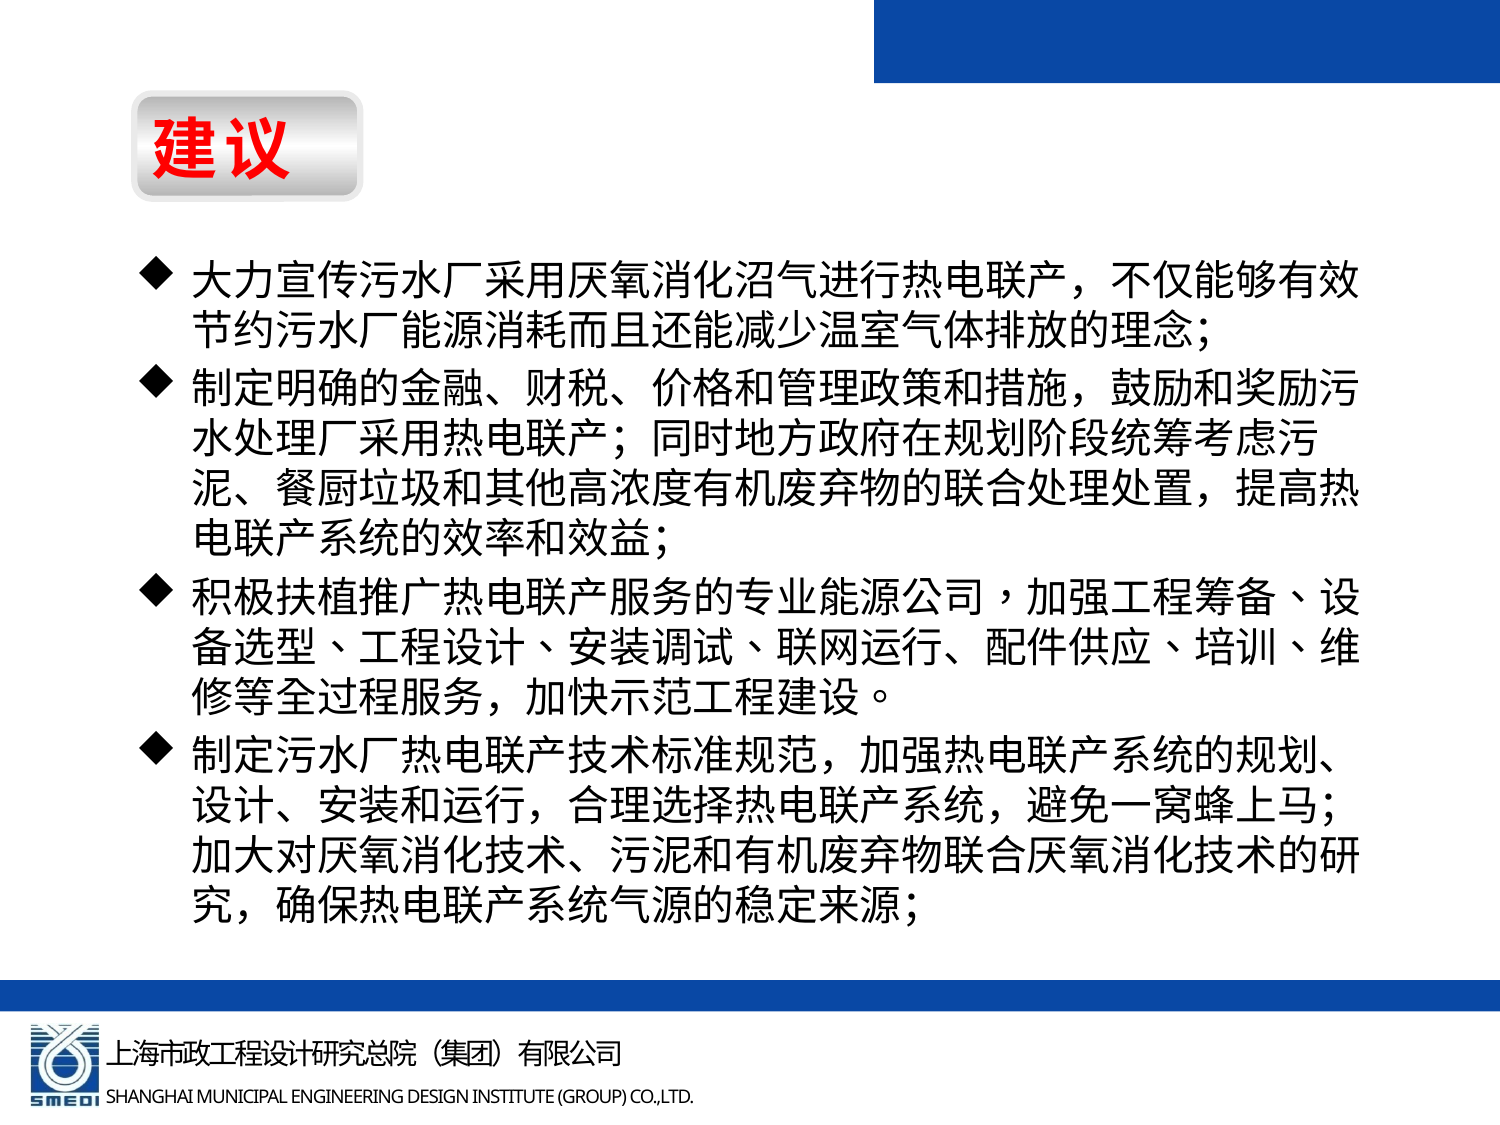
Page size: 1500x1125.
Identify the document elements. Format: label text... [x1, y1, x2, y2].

list 大力宣传污水厂采用厌氧消化沼气进行热电联产，不仅能够有效节约污水厂能源消耗而且还能减少温室气体排放的理念； 制定明确的金融、财税、价格和管理政策和措施，鼓励和奖励污水处理厂采用热电联产；同时地方政府在规划阶段统筹考虑污泥、餐厨垃圾和其他高浓度有机废弃物的联合处理处置，提高热电联产系统的效率和效益； 积极扶植推广热电联产服务的专业能源公司，加强工程筹备、设备选型、工程设计、安装调试、联网运行、配件供应、培训、维修等全过程服务，加快示范工程建设。 制定污水厂热电联产技术标准规范，加强热电联产系统的规划、设计、安装和运行，合理选择热电联产系统，避免一窝蜂上马；加大对厌氧消化技术、污泥和有机废弃物联合厌氧消化技术的研究，确保热电联产系统气源的稳定来源； [120, 246, 1396, 957]
picture [30, 1023, 100, 1108]
text_box [141, 195, 354, 199]
text_box [139, 93, 356, 99]
text_box 建议 [136, 99, 423, 195]
